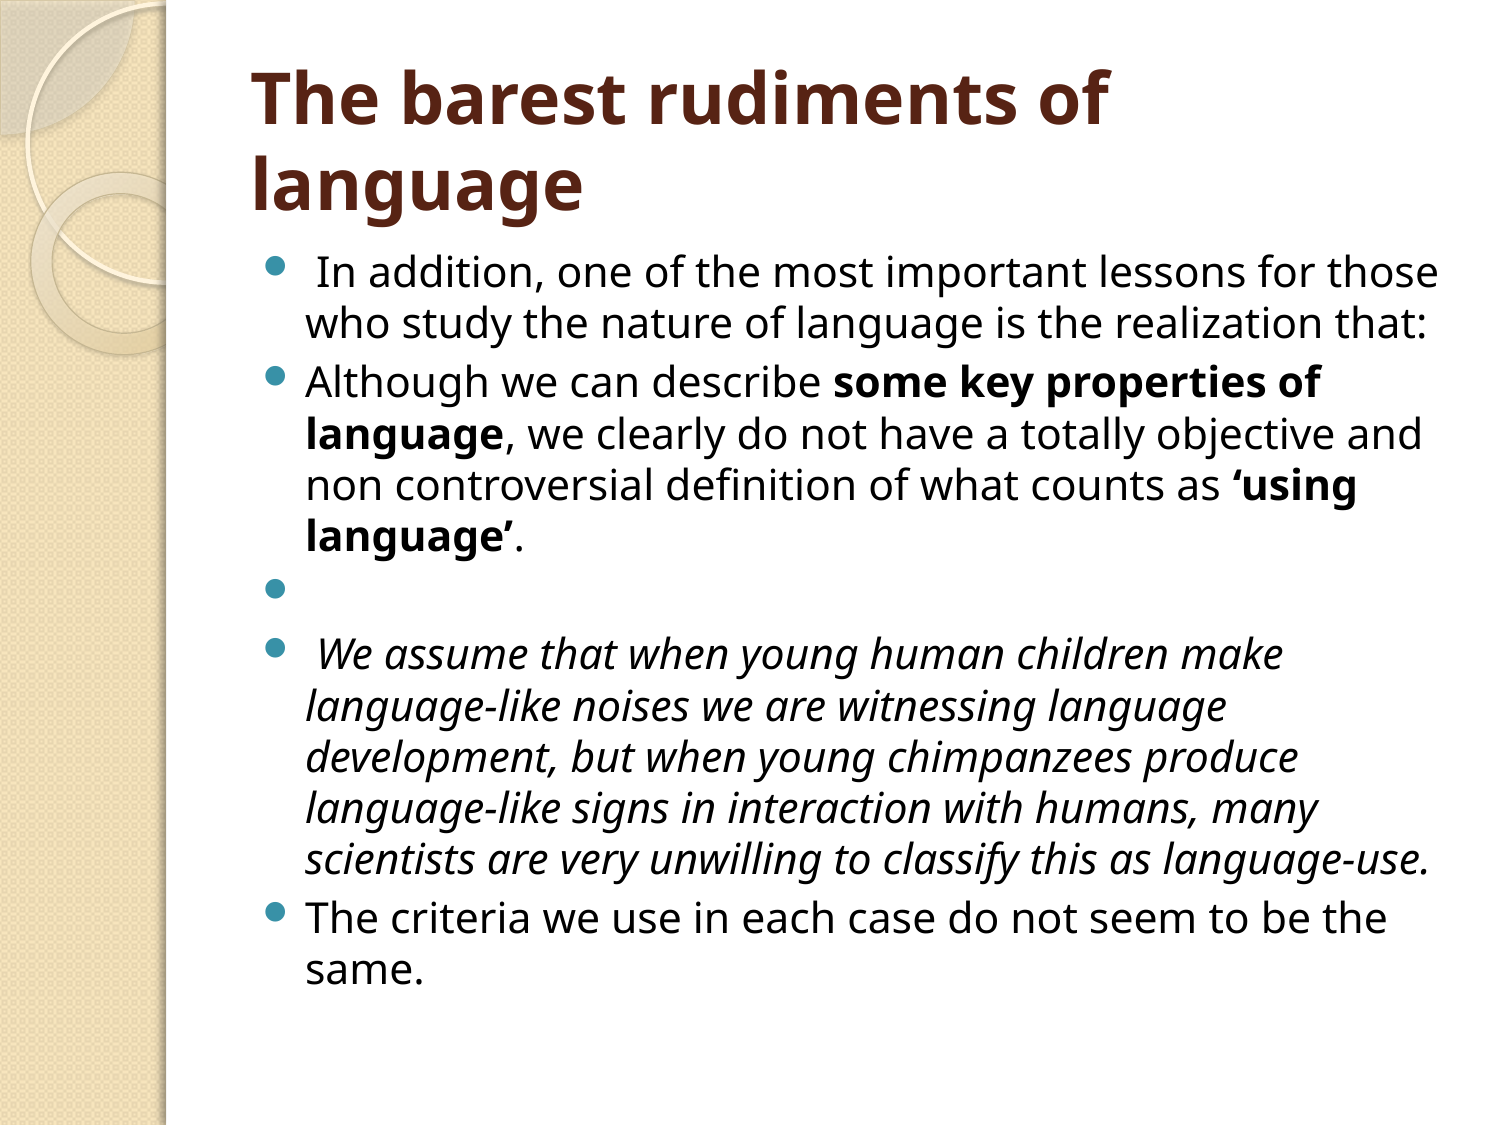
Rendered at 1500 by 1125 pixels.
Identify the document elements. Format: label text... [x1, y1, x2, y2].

list In addition, one of the most important lessons for those who study the nature of language is the realization that: Although we can describe some key properties of language, we clearly do not have a totally objective and non controversial definition of what counts as ‘using language’. We assume that when young human children make language-like noises we are witnessing language development, but when young chimpanzees produce language-like signs in interaction with humans, many scientists are very unwilling to classify this as language-use. The criteria we use in each case do not seem to be the same. [235, 237, 1466, 1025]
title The barest rudiments of language [235, 45, 1466, 233]
